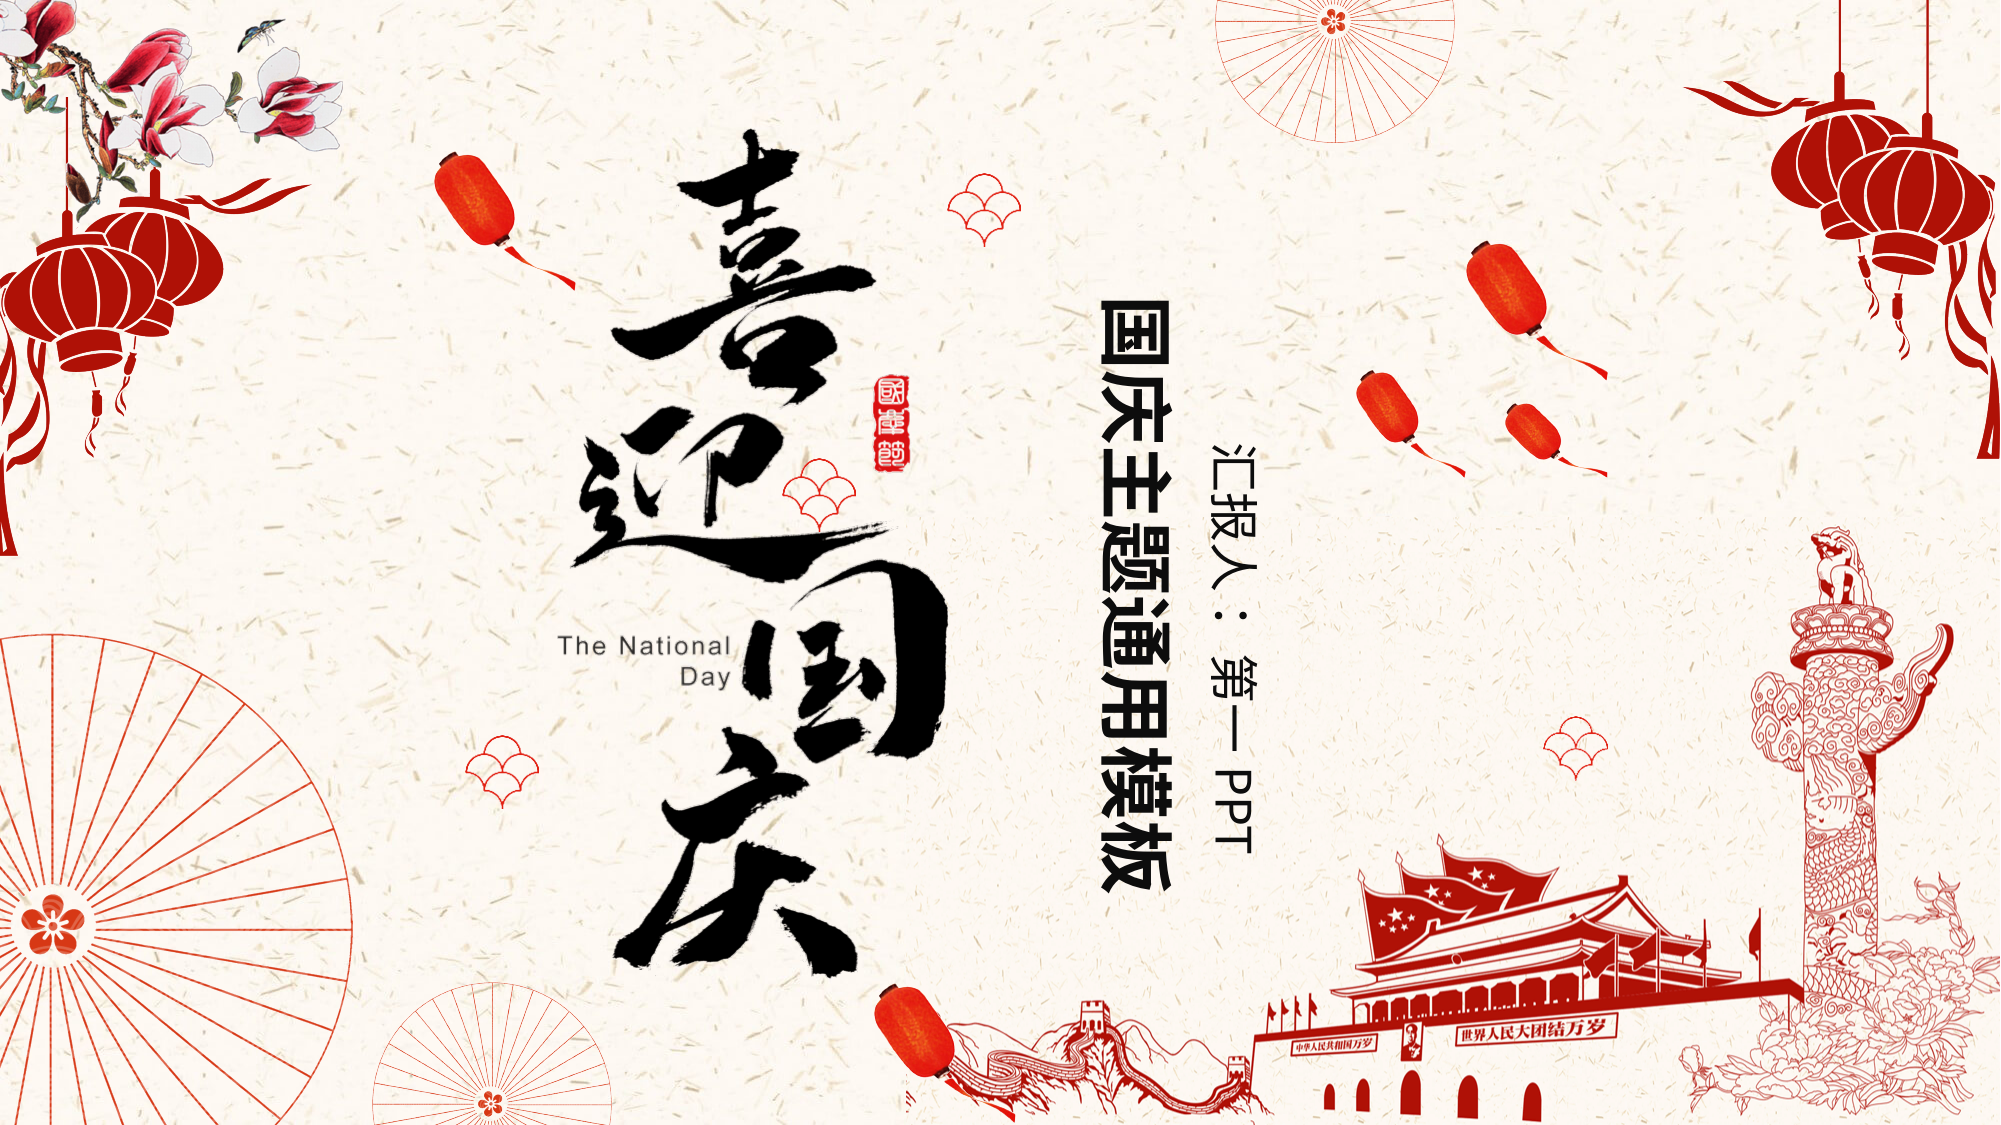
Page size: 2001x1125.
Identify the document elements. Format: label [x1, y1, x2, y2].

text_box [1069, 280, 1273, 935]
picture [0, 0, 2000, 1125]
